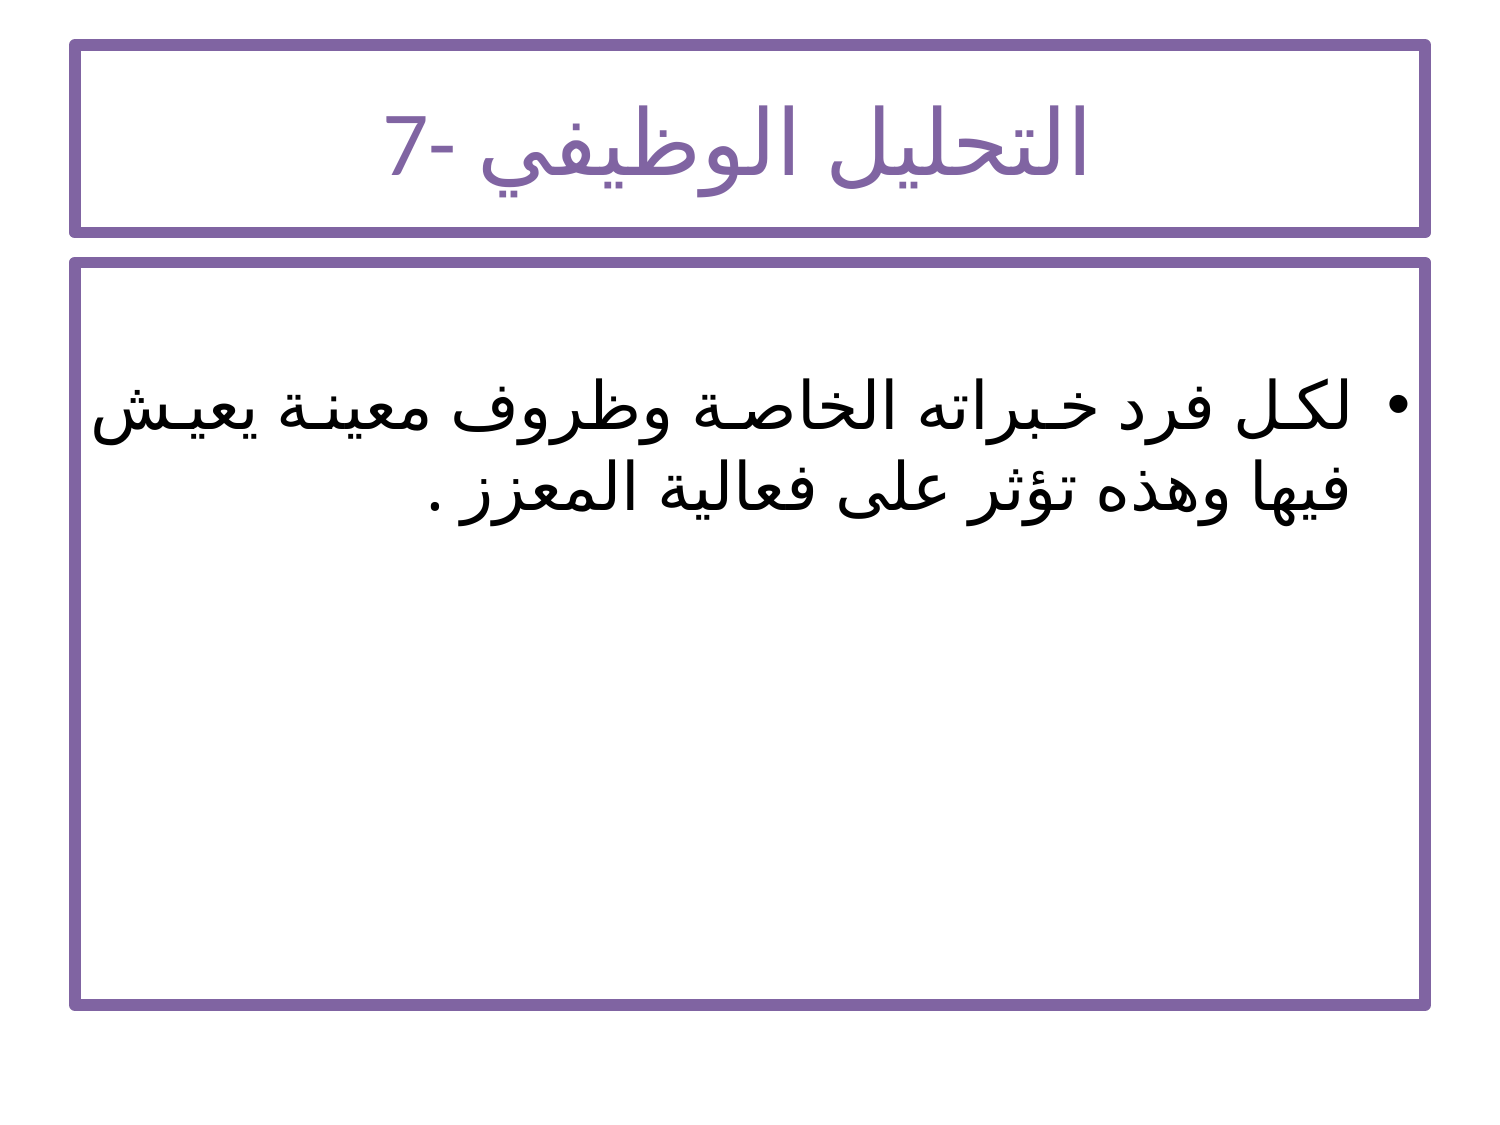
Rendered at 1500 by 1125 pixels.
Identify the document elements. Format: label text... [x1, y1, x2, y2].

title 7- التحليل الوظيفي [75, 45, 1425, 233]
list لكل فرد خبراته الخاصة وظروف معينة يعيش فيها وهذه تؤثر على فعالية المعزز . [75, 262, 1425, 1005]
